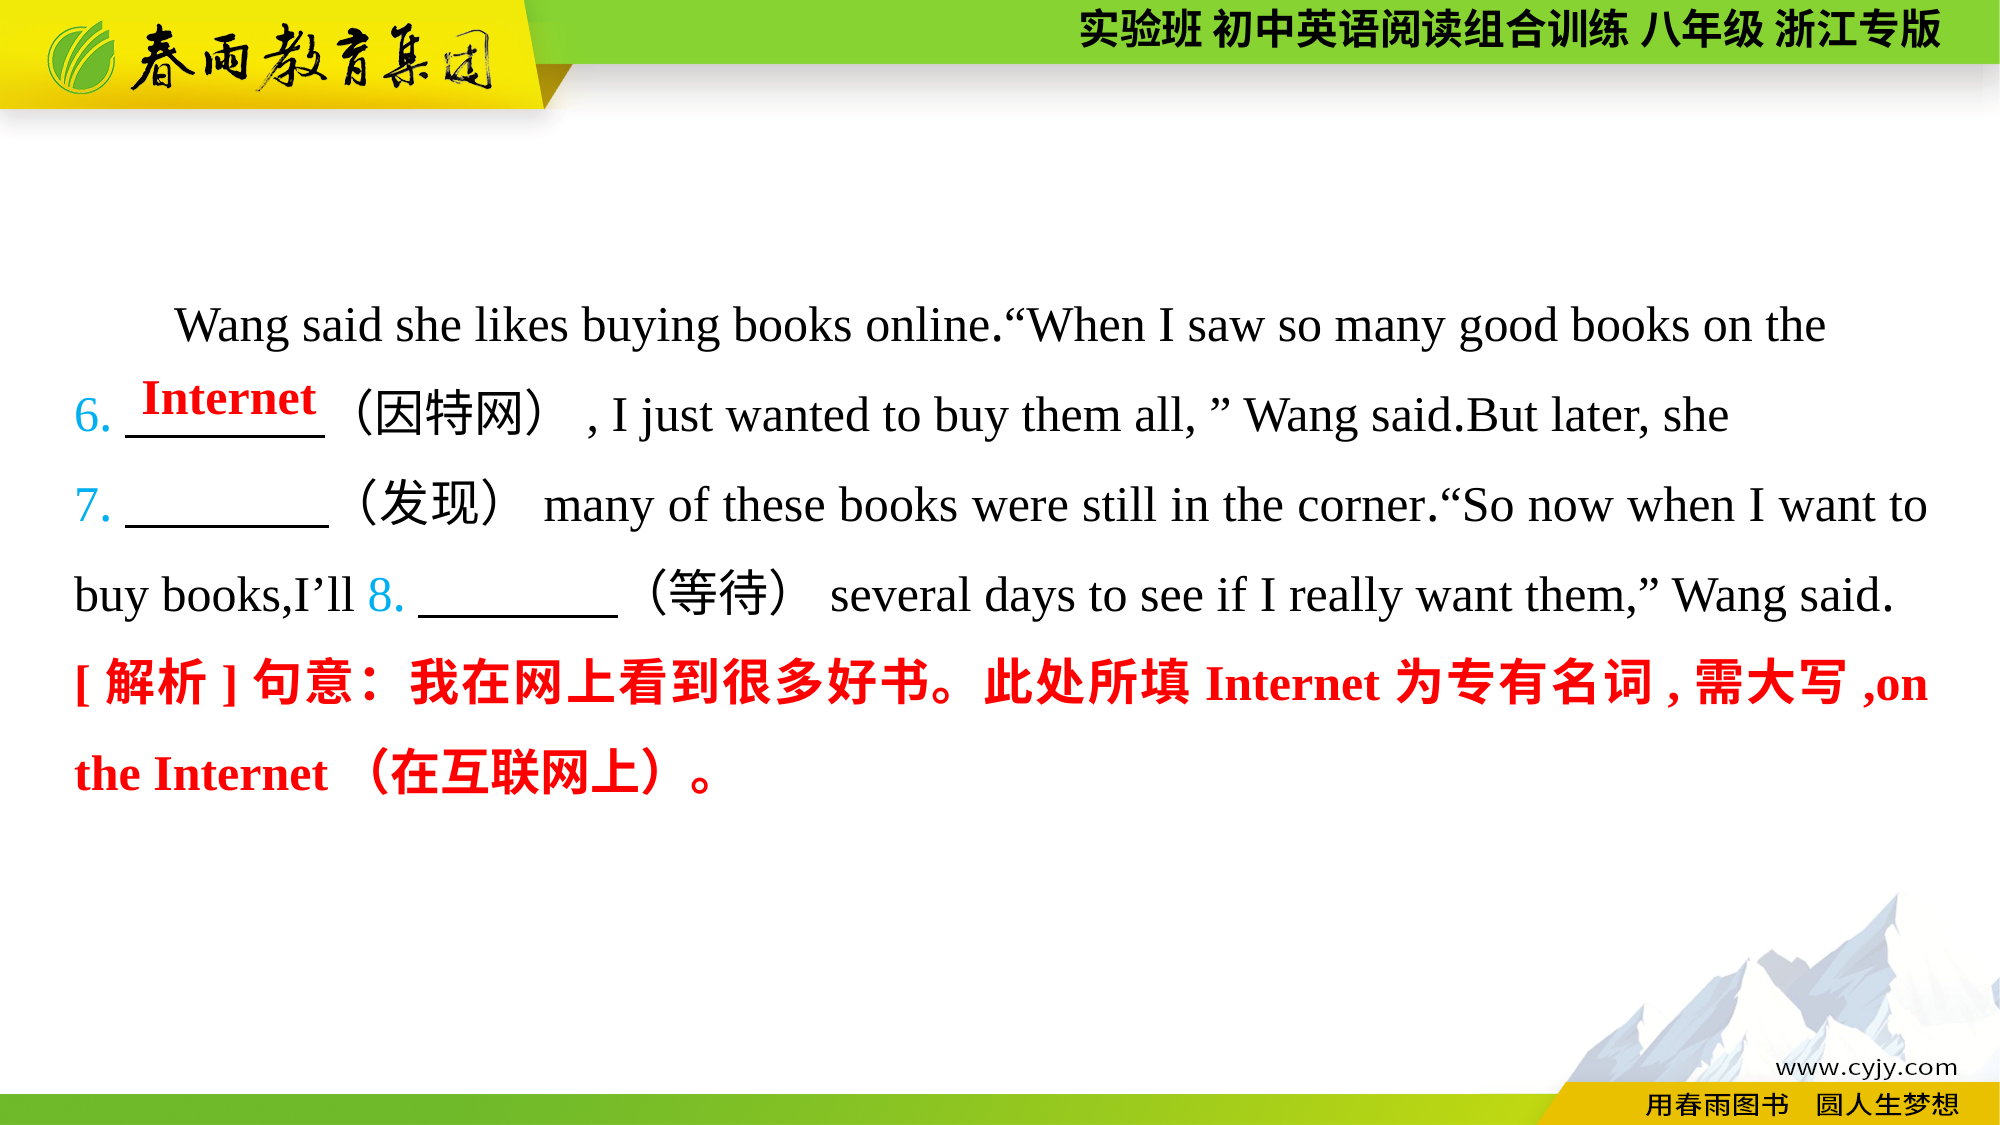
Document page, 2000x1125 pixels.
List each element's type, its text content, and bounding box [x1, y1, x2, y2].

text_box [解析]句意：我在网上看到很多好书。此处所填Internet为专有名词,需大写,on the Internet（在互联网上）。 [59, 633, 1944, 809]
text_box Internet [126, 357, 332, 433]
picture [0, 0, 2000, 1125]
list Wang said she likes buying books online.“When I saw so many good books on the 6. （因特网）, I just wanted to buy them all, ” Wang said.But later, she 7. （发现）many of these books were still in the corner.“So now when I want to buy books,I’ll 8. （等待）several days to see if I really want them,” Wang said. [59, 253, 1944, 633]
